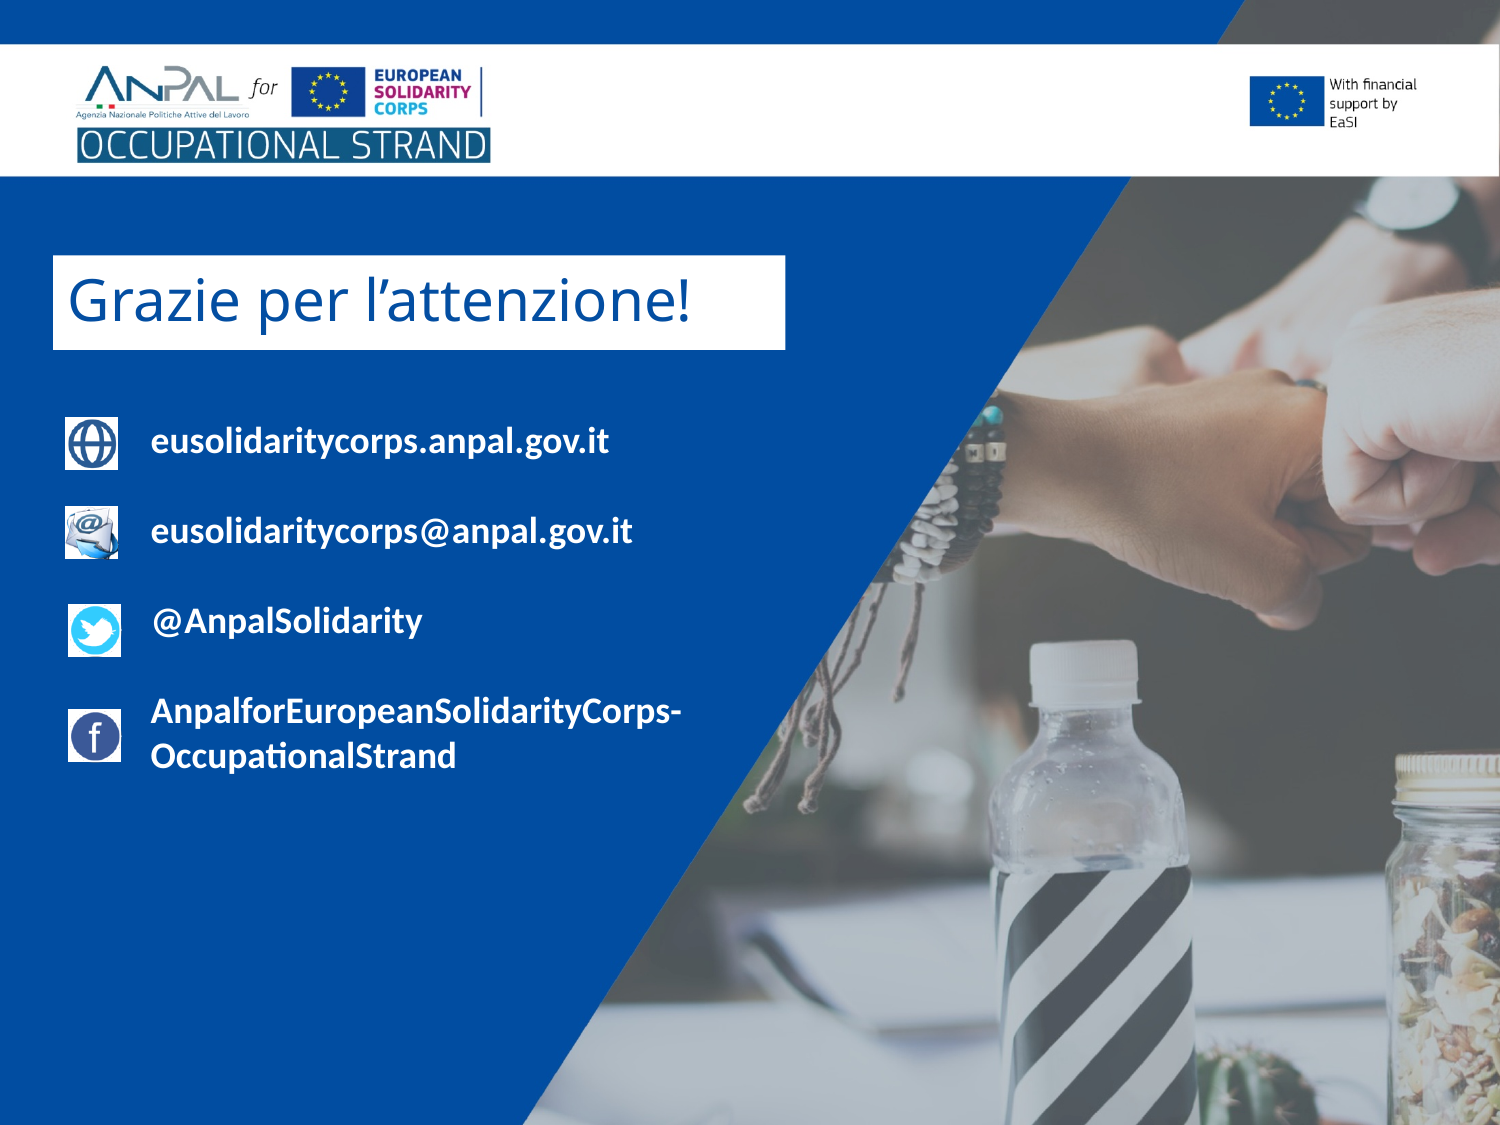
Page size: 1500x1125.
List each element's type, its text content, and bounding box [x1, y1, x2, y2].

picture [0, 0, 1500, 1125]
title Grazie per l’attenzione! [53, 255, 786, 350]
text_box eusolidaritycorps.anpal.gov.it eusolidaritycorps@anpal.gov.it @AnpalSolidarity AnpalforEuropeanSolidarityCorps-OccupationalStrand [135, 408, 762, 829]
